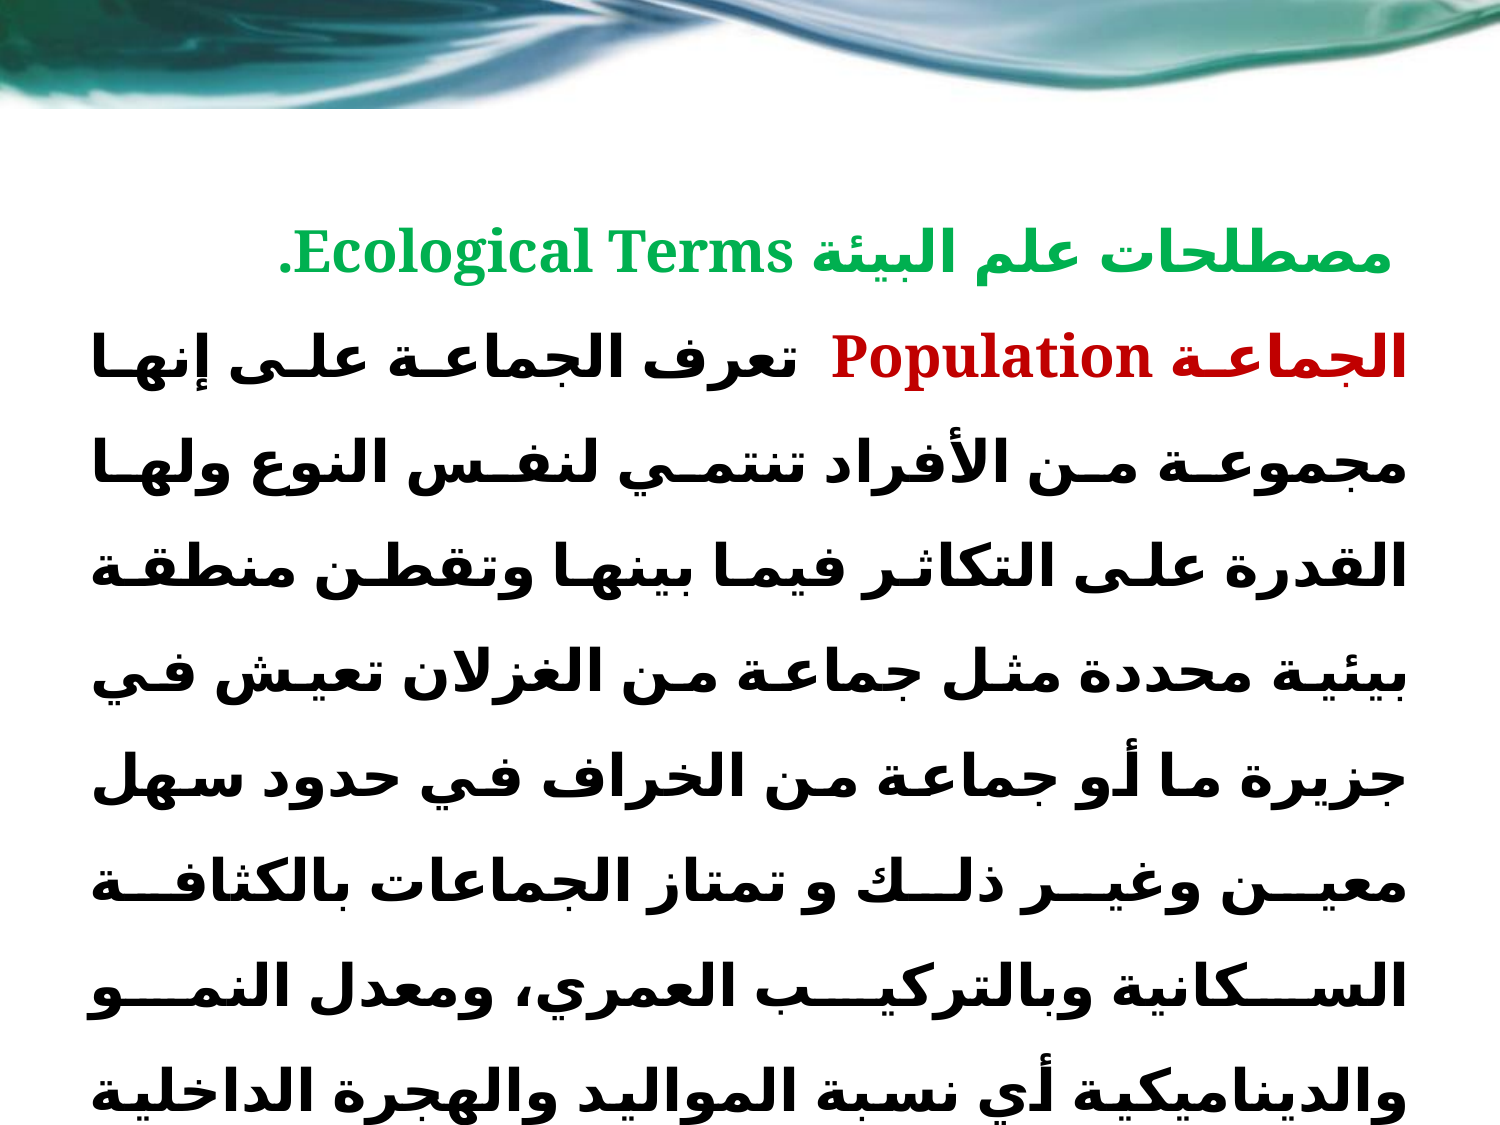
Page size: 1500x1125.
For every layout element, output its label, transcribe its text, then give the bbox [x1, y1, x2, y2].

list مصطلحات علم البيئة Ecological Terms. الجماعة Population تعرف الجماعة على إنها مجموعة من الأفراد تنتمي لنفس النوع ولها القدرة على التكاثر فيما بينها وتقطن منطقة بيئية محددة مثل جماعة من الغزلان تعيش في جزيرة ما أو جماعة من الخراف في حدود سهل معين وغير ذلك و تمتاز الجماعات بالكثافة السكانية وبالتركيب العمري، ومعدل النمو والديناميكية أي نسبة المواليد والهجرة الداخلية مقارنة بنسبة الوفيات والهجرة الخارجية [75, 66, 1425, 929]
picture [0, 0, 1500, 109]
